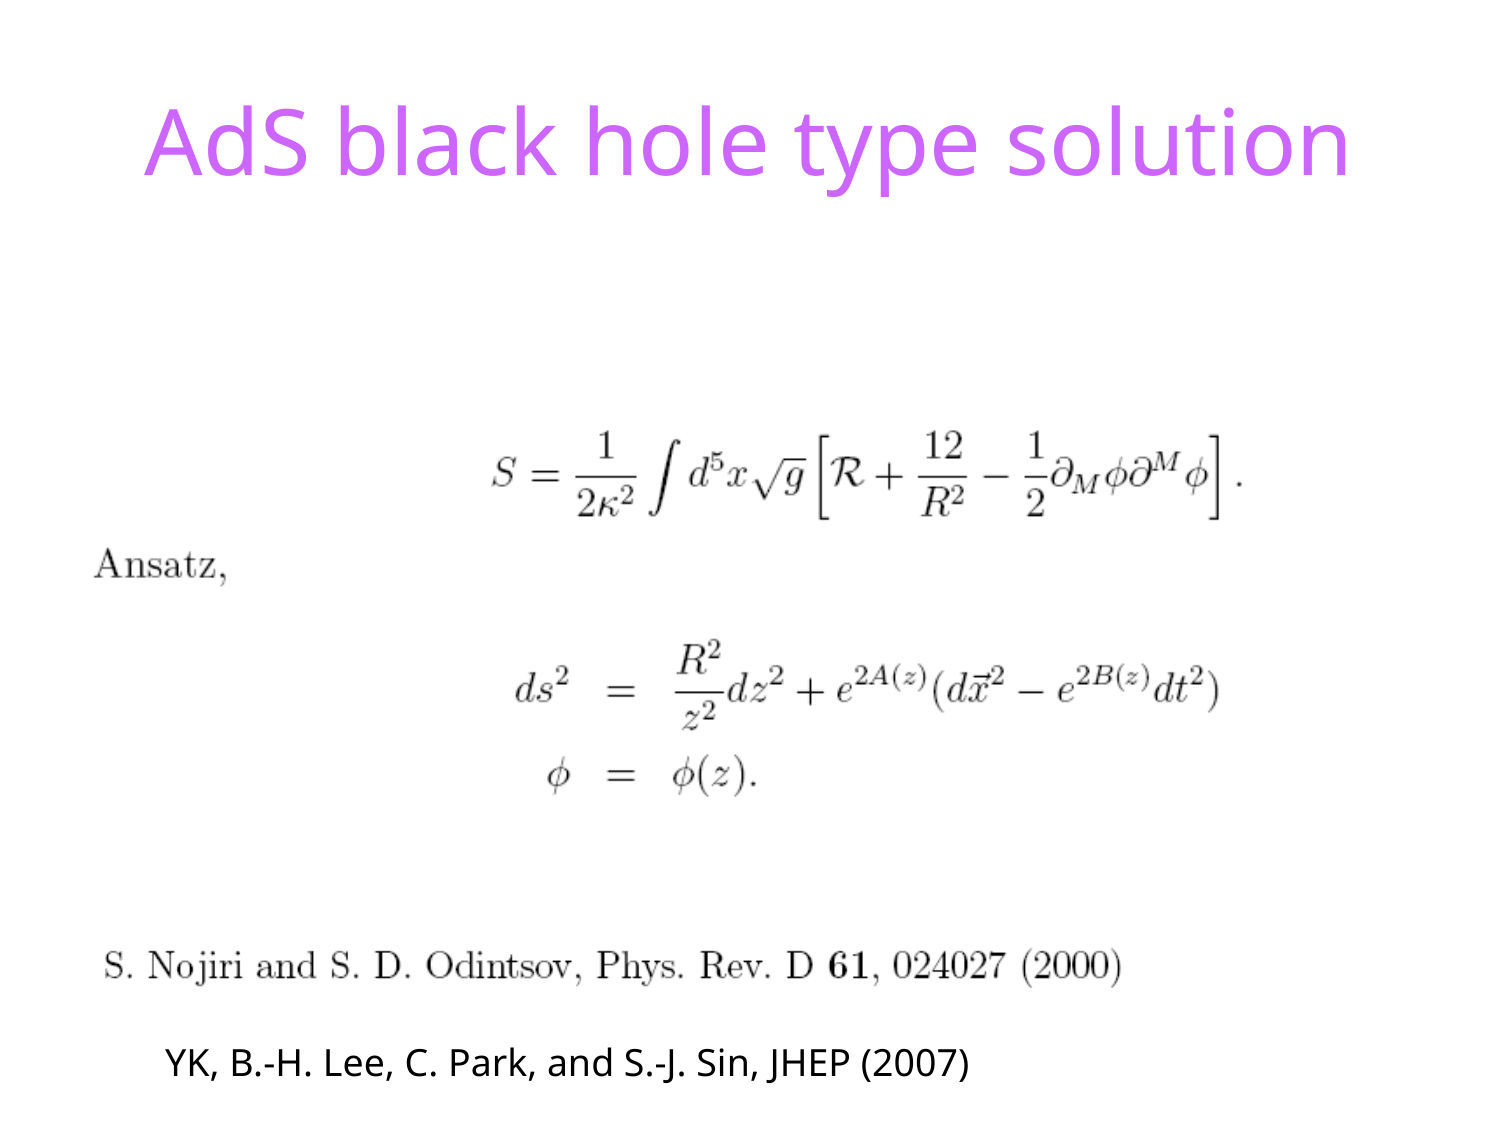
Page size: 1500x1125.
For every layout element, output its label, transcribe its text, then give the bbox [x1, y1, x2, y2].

text_box YK, B.-H. Lee, C. Park, and S.-J. Sin, JHEP (2007) [150, 1031, 985, 1091]
title AdS black hole type solution [74, 44, 1426, 233]
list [52, 373, 1282, 818]
picture [93, 937, 1132, 996]
